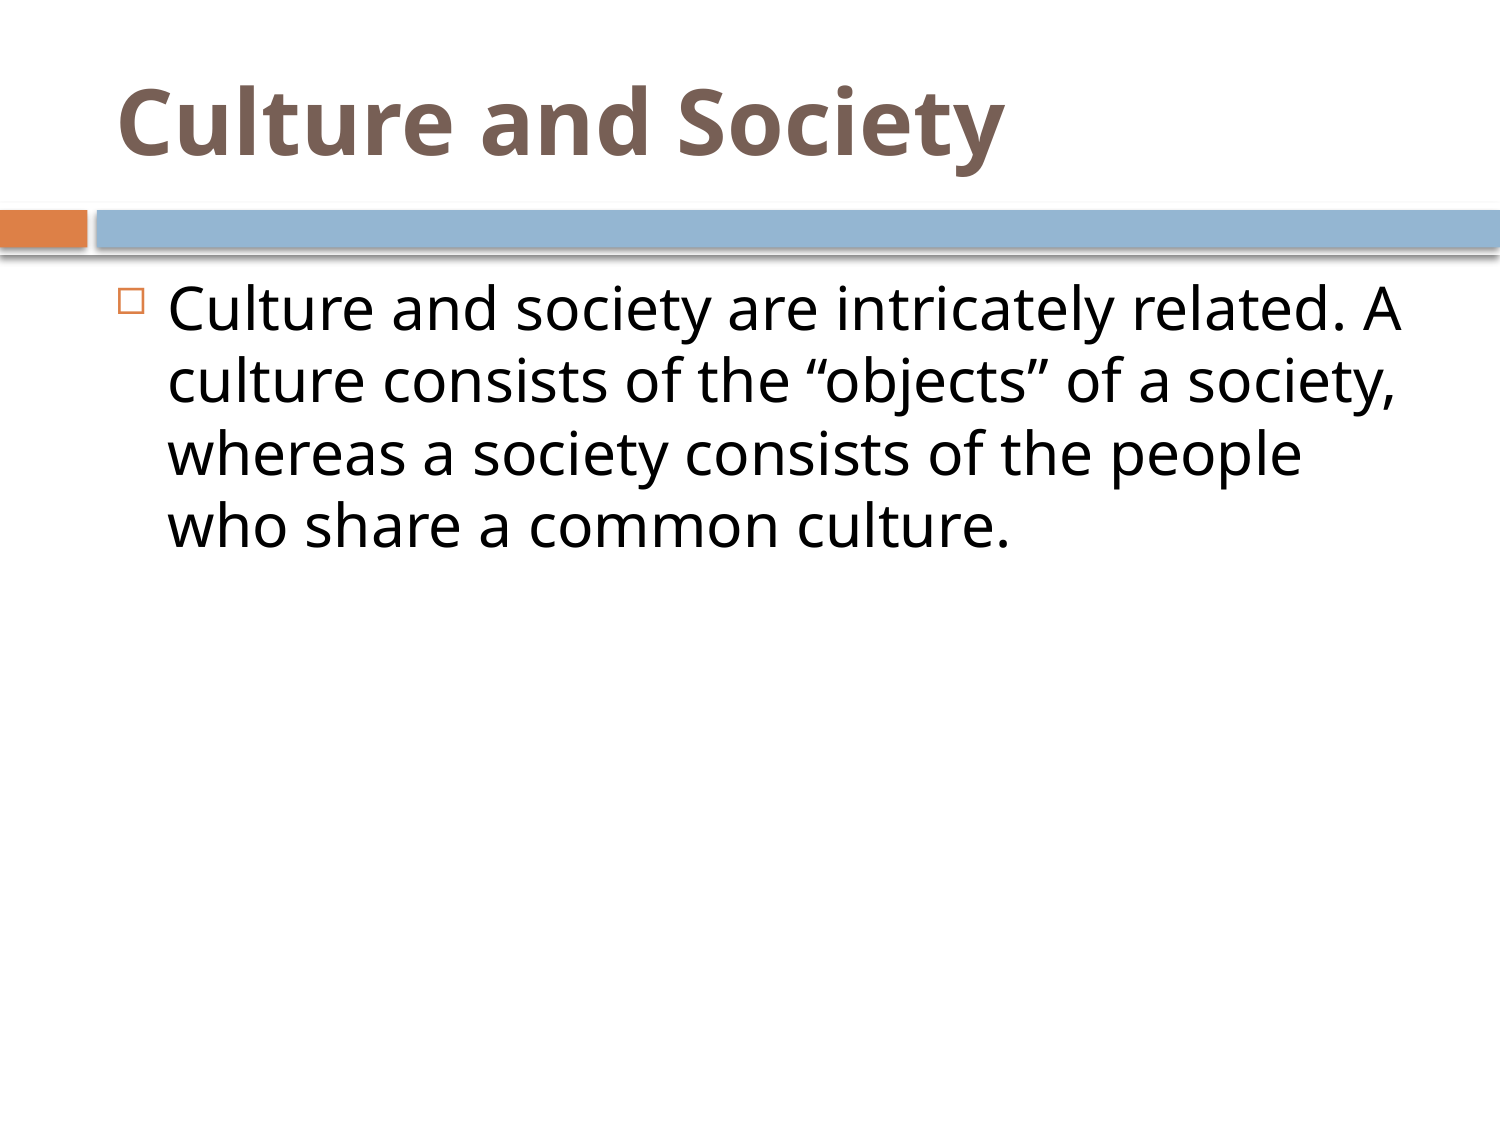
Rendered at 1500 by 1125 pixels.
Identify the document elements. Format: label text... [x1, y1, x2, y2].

list Culture and society are intricately related. A culture consists of the “objects” of a society, whereas a society consists of the people who share a common culture. [100, 262, 1438, 1000]
title Culture and Society [100, 37, 1438, 200]
